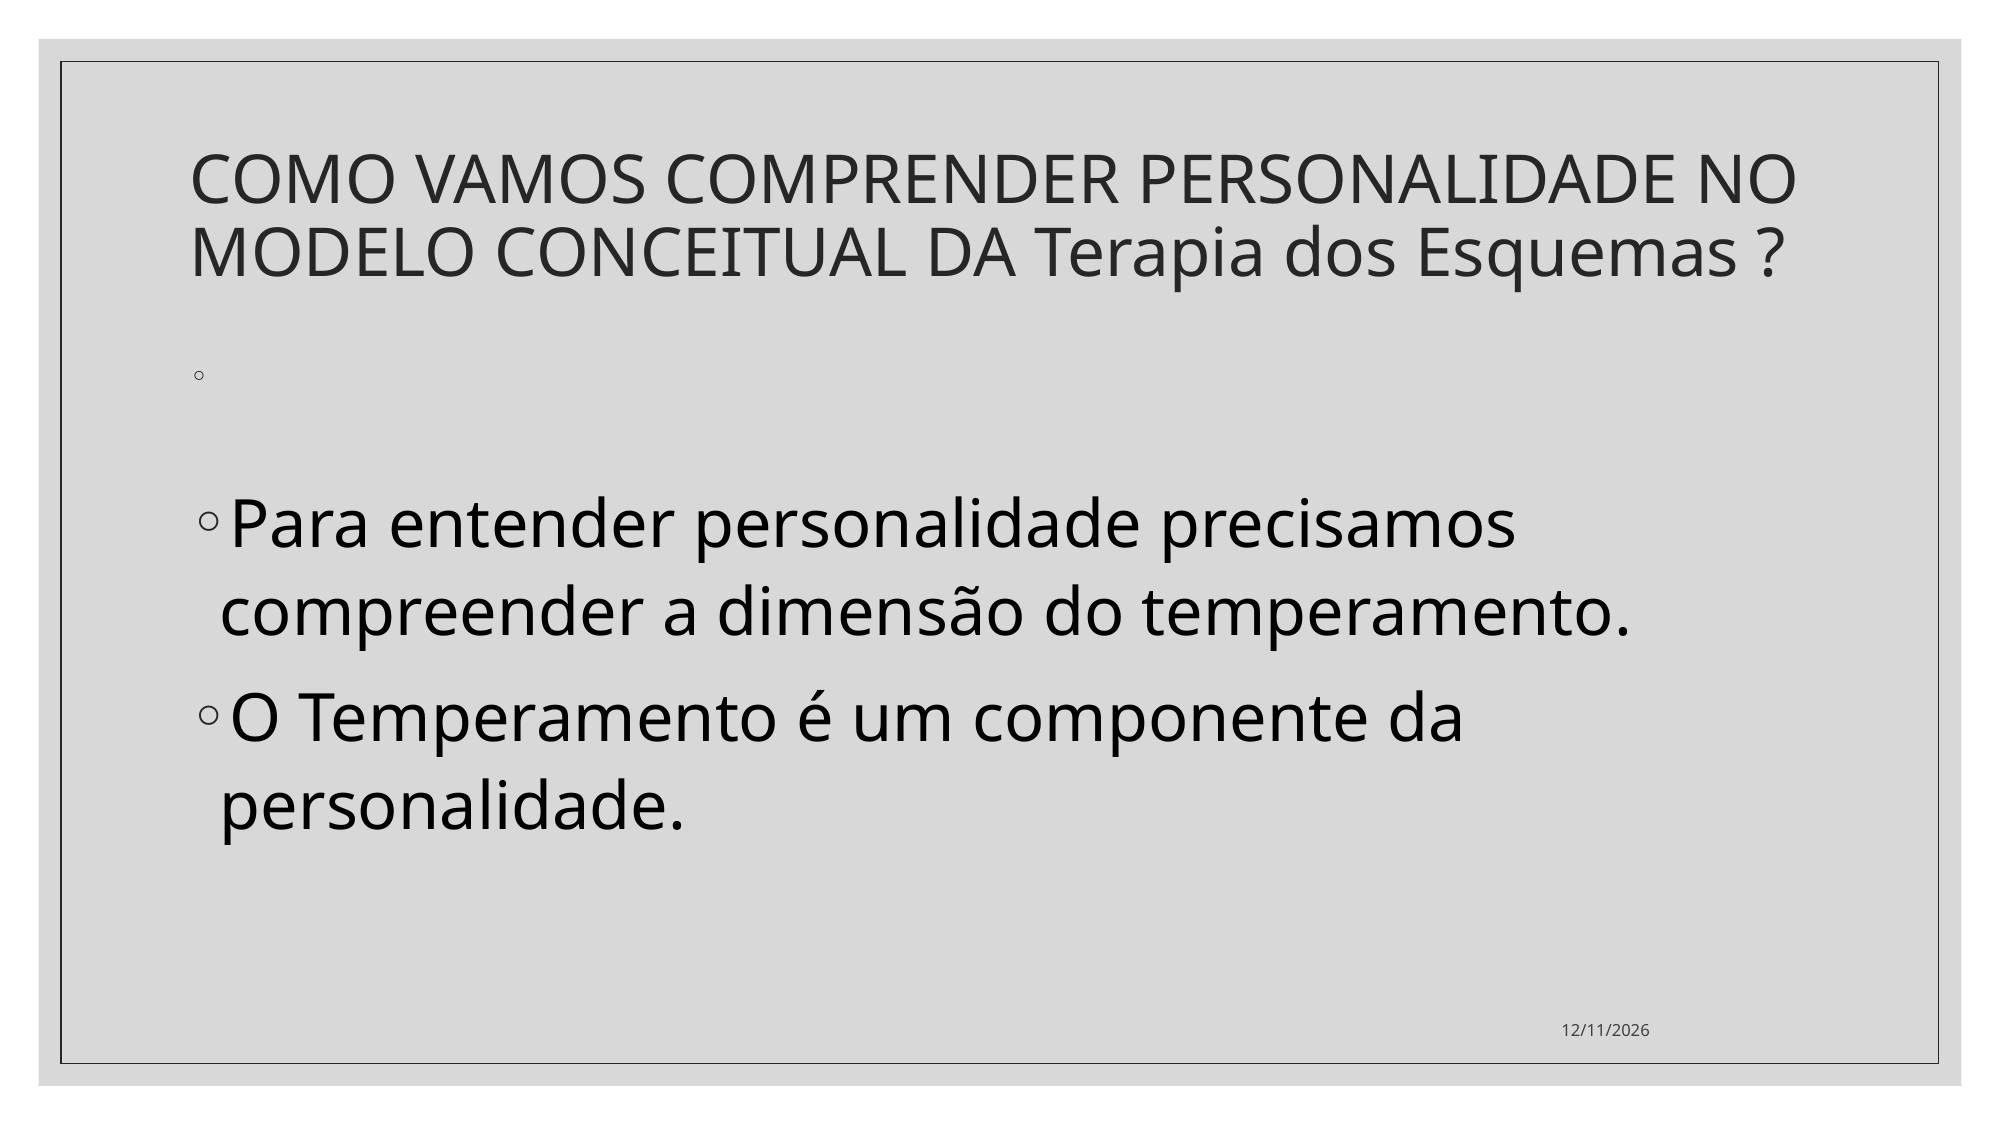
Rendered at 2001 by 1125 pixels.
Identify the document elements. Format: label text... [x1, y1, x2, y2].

list Para entender personalidade precisamos compreender a dimensão do temperamento. O Temperamento é um componente da personalidade. [174, 345, 1825, 977]
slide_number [1190, 990, 1665, 1050]
title COMO VAMOS COMPRENDER PERSONALIDADE NO MODELO CONCEITUAL DA Terapia dos Esquemas ? [174, 105, 1825, 331]
